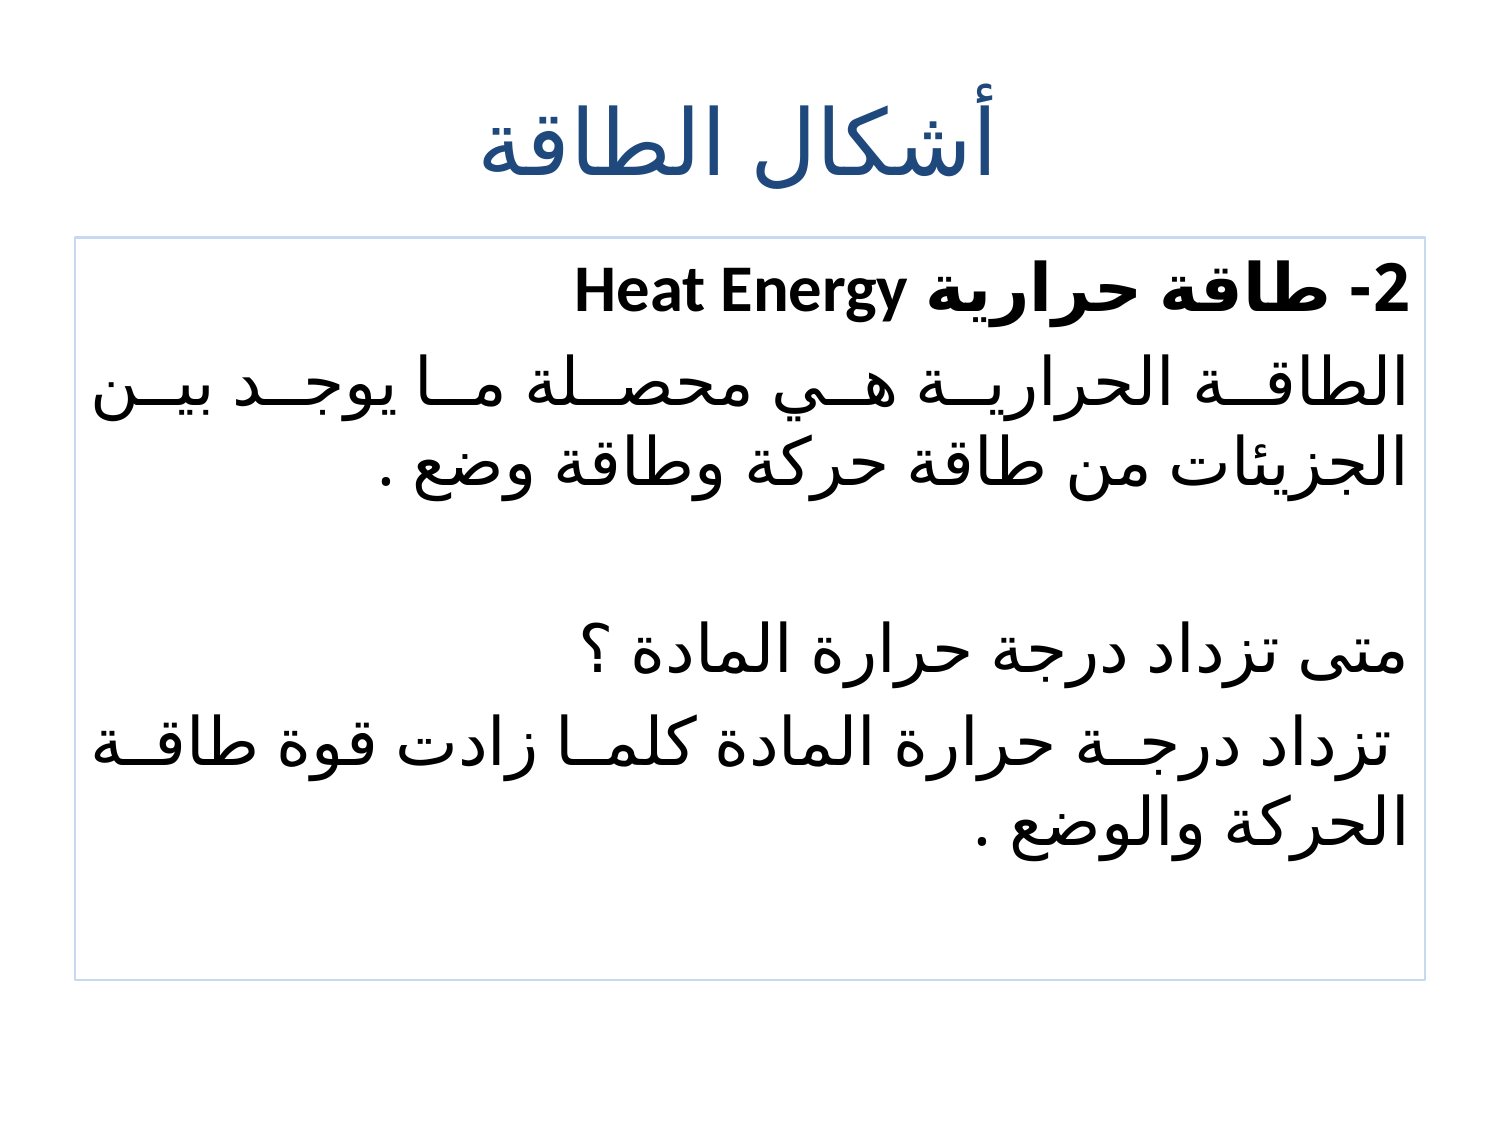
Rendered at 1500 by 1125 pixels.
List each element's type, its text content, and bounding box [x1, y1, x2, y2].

list 2- طاقة حرارية Heat Energy الطاقة الحرارية هي محصلة ما يوجد بين الجزيئات من طاقة حركة وطاقة وضع . متى تزداد درجة حرارة المادة ؟ تزداد درجة حرارة المادة كلما زادت قوة طاقة الحركة والوضع . [75, 237, 1425, 980]
title أشكال الطاقة [75, 45, 1425, 233]
